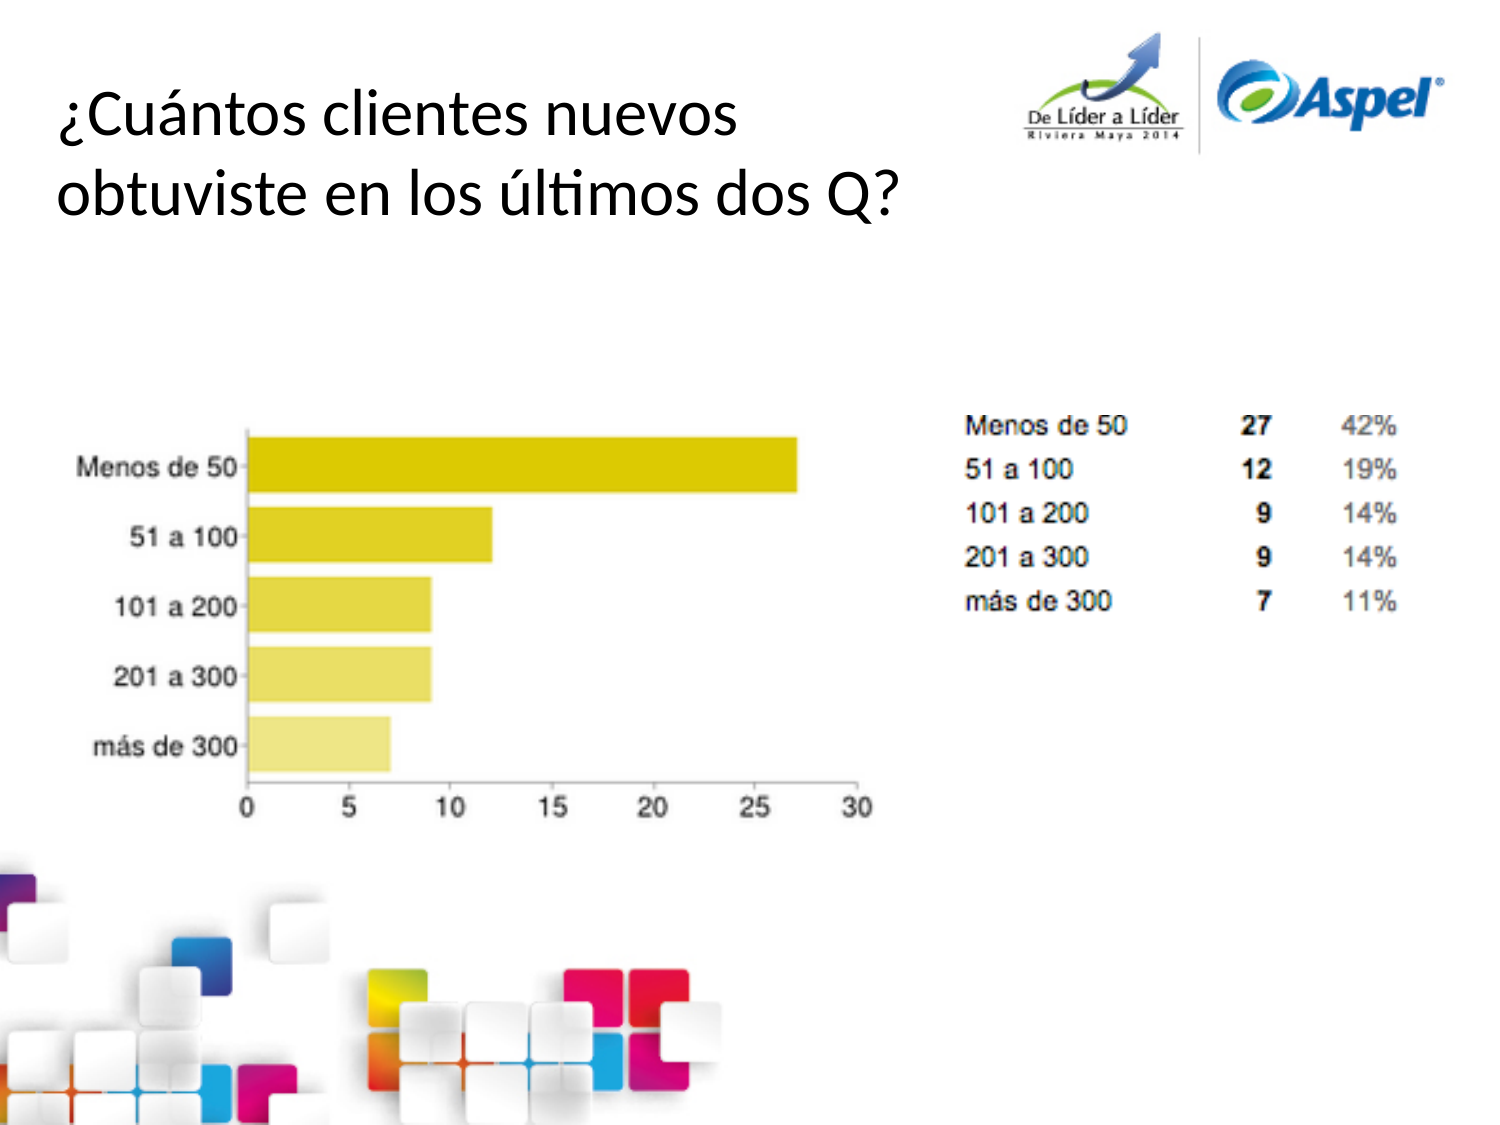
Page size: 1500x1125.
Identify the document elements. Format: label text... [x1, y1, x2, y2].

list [74, 262, 1426, 1006]
picture [0, 0, 1500, 1125]
title ¿Cuántos clientes nuevos obtuviste en los últimos dos Q? [41, 54, 1392, 243]
